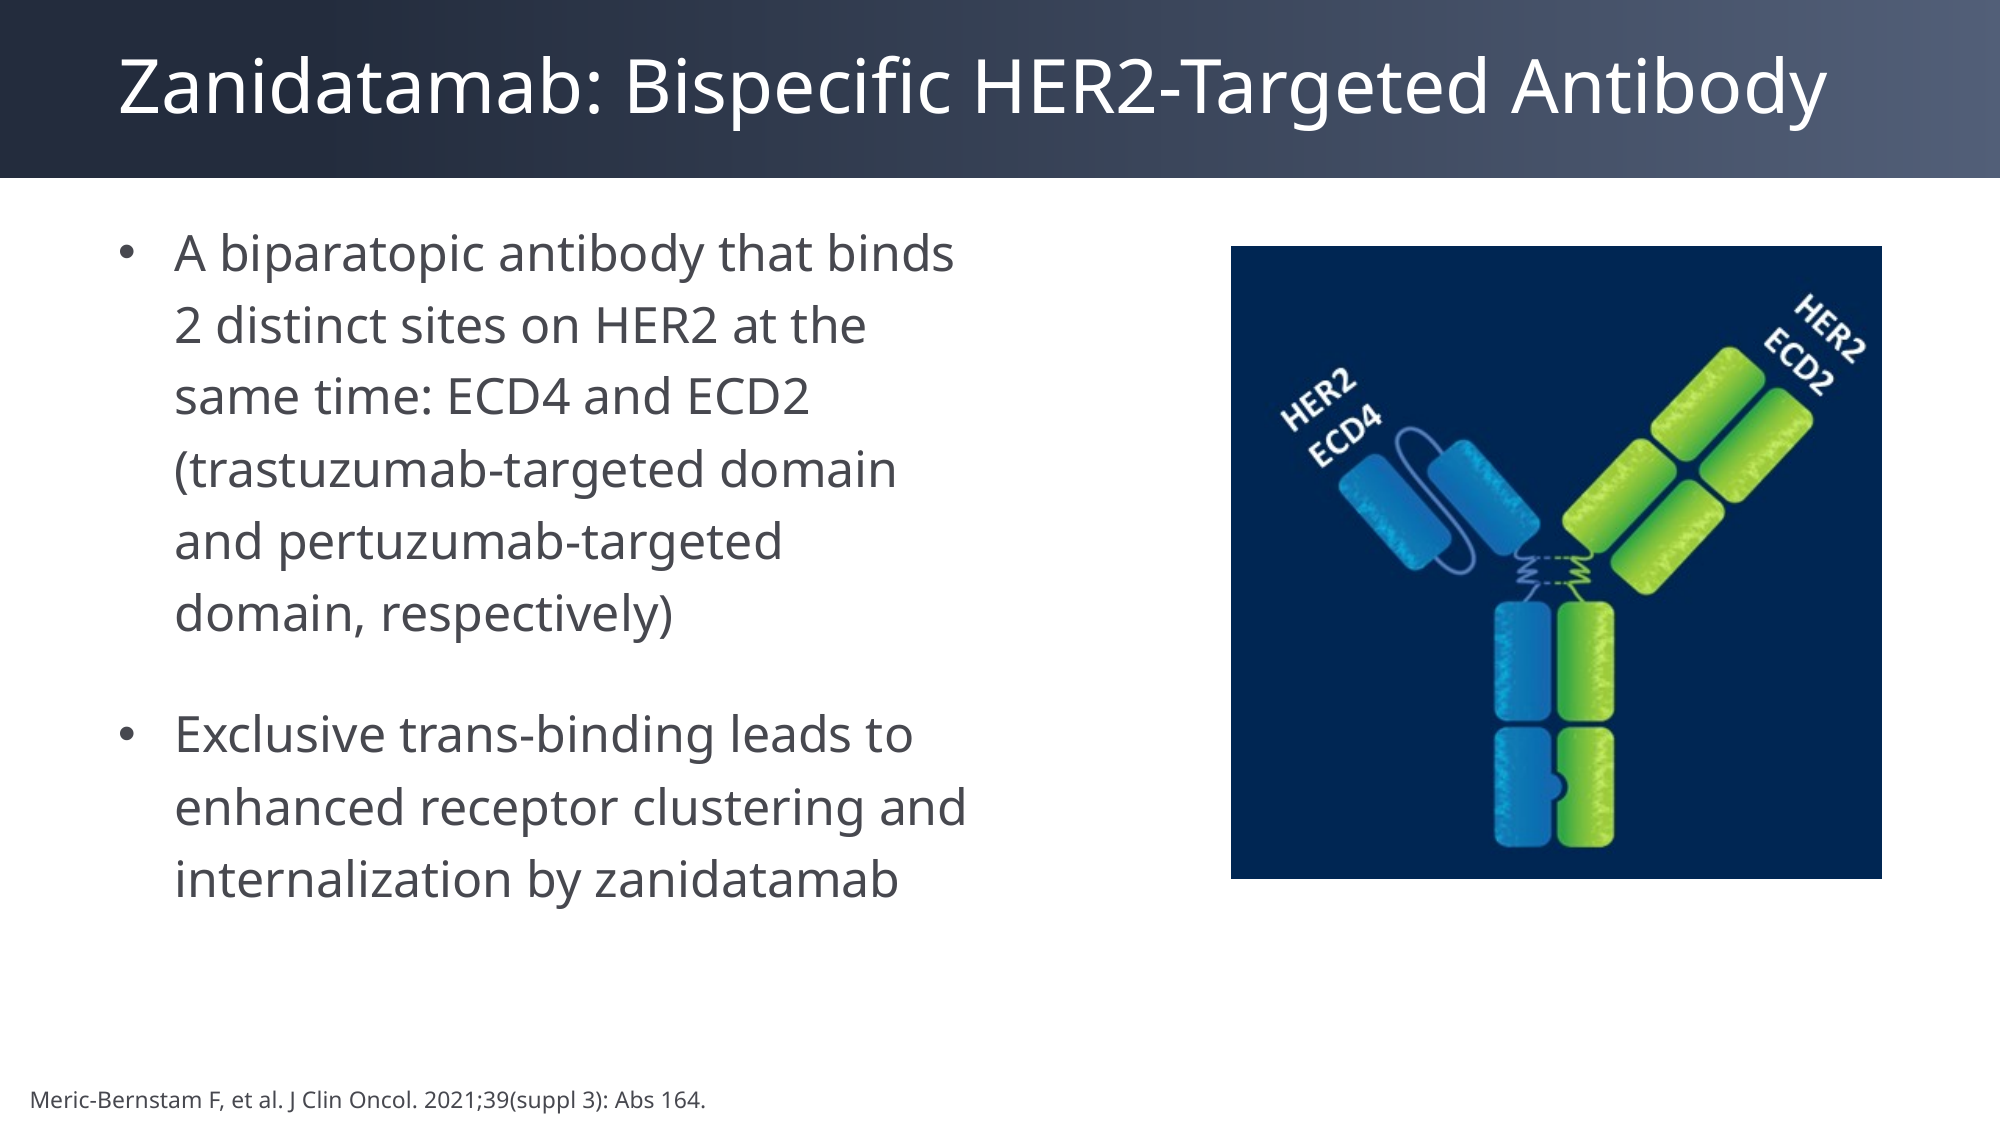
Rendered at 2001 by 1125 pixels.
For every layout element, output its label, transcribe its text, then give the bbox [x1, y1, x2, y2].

title Zanidatamab: Bispecific HER2-Targeted Antibody [118, 21, 1882, 158]
list A biparatopic antibody that binds 2 distinct sites on HER2 at the same time: ECD4 and ECD2 (trastuzumab-targeted domain and pertuzumab-targeted domain, respectively) Exclusive trans-binding leads to enhanced receptor clustering and internalization by zanidatamab [118, 209, 981, 1077]
list Meric-Bernstam F, et al. J Clin Oncol. 2021;39(suppl 3): Abs 164. [0, 1079, 1445, 1125]
picture [1231, 246, 1882, 879]
